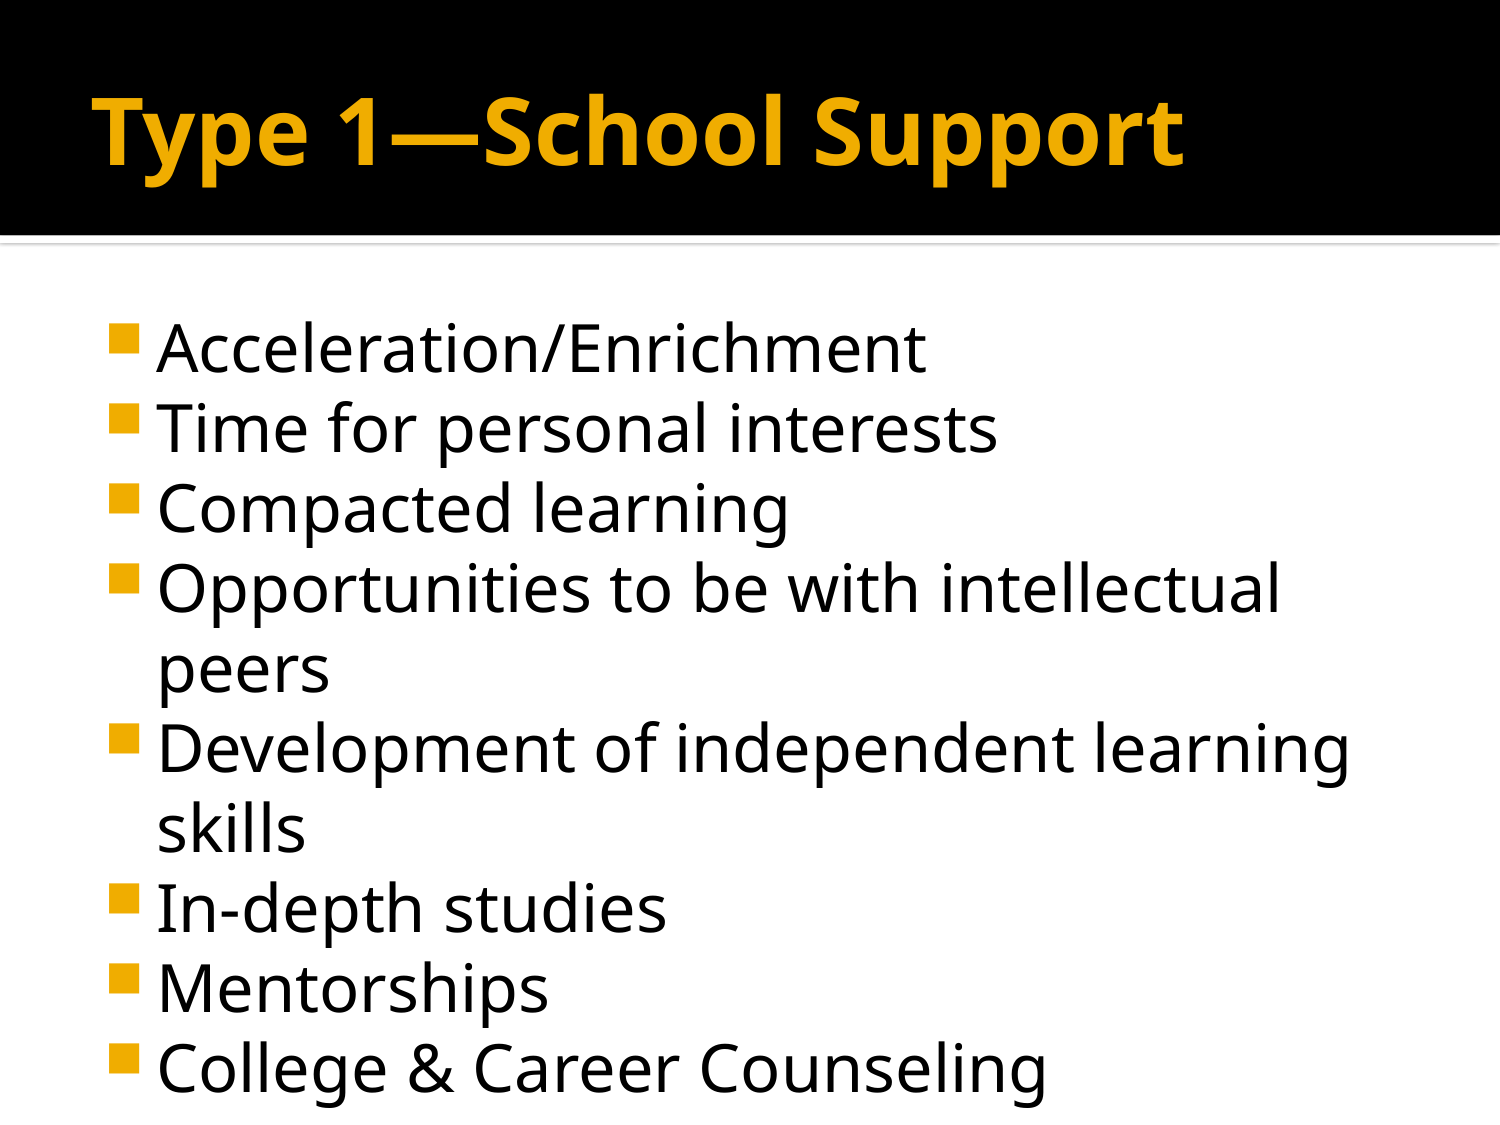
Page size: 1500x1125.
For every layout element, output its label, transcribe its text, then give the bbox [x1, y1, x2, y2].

list Acceleration/Enrichment Time for personal interests Compacted learning Opportunities to be with intellectual peers Development of independent learning skills In-depth studies Mentorships College & Career Counseling [75, 291, 1425, 1050]
title Type 1—School Support [75, 25, 1425, 231]
